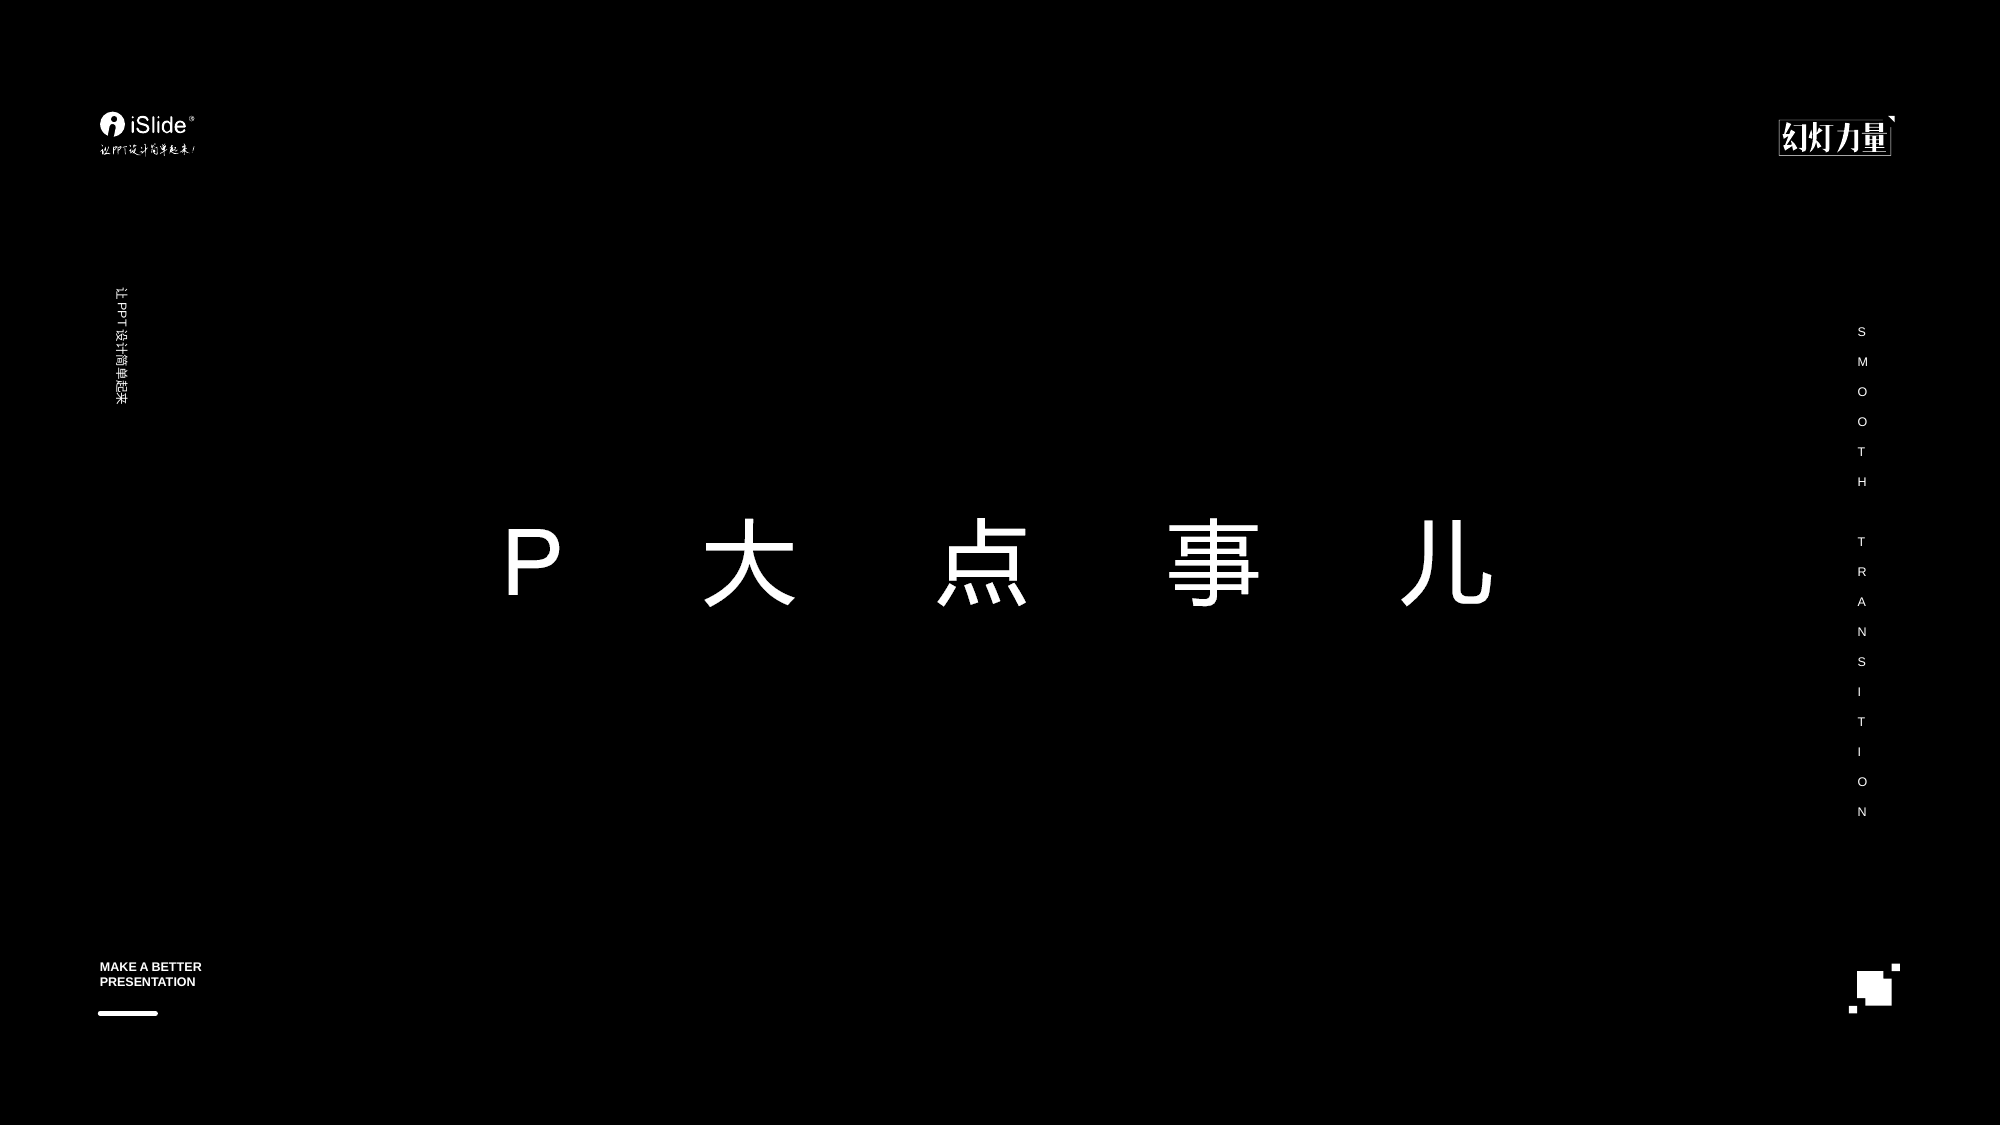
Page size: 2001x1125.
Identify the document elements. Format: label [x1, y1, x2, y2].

text_box [1168, 517, 1260, 608]
text_box [936, 517, 1028, 608]
text_box [507, 527, 561, 597]
text_box [1451, 519, 1493, 605]
text_box [1399, 519, 1434, 608]
text_box [702, 517, 797, 609]
